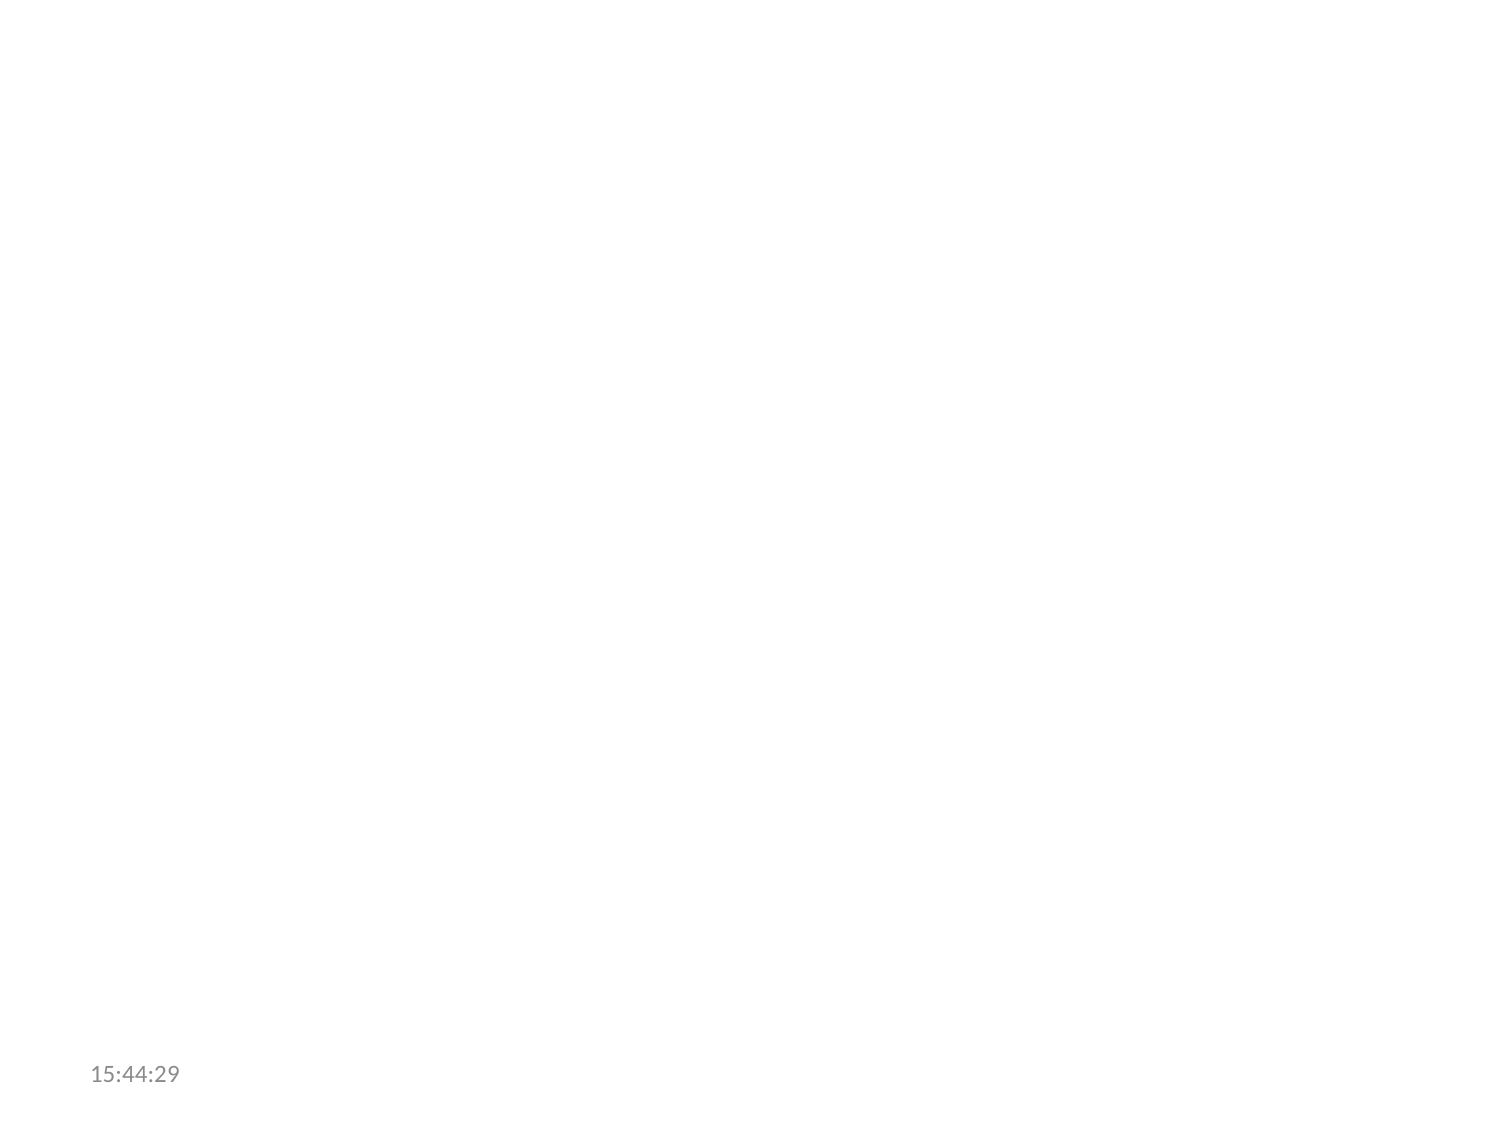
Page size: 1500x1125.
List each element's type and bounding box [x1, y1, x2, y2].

slide_number [75, 1042, 425, 1103]
